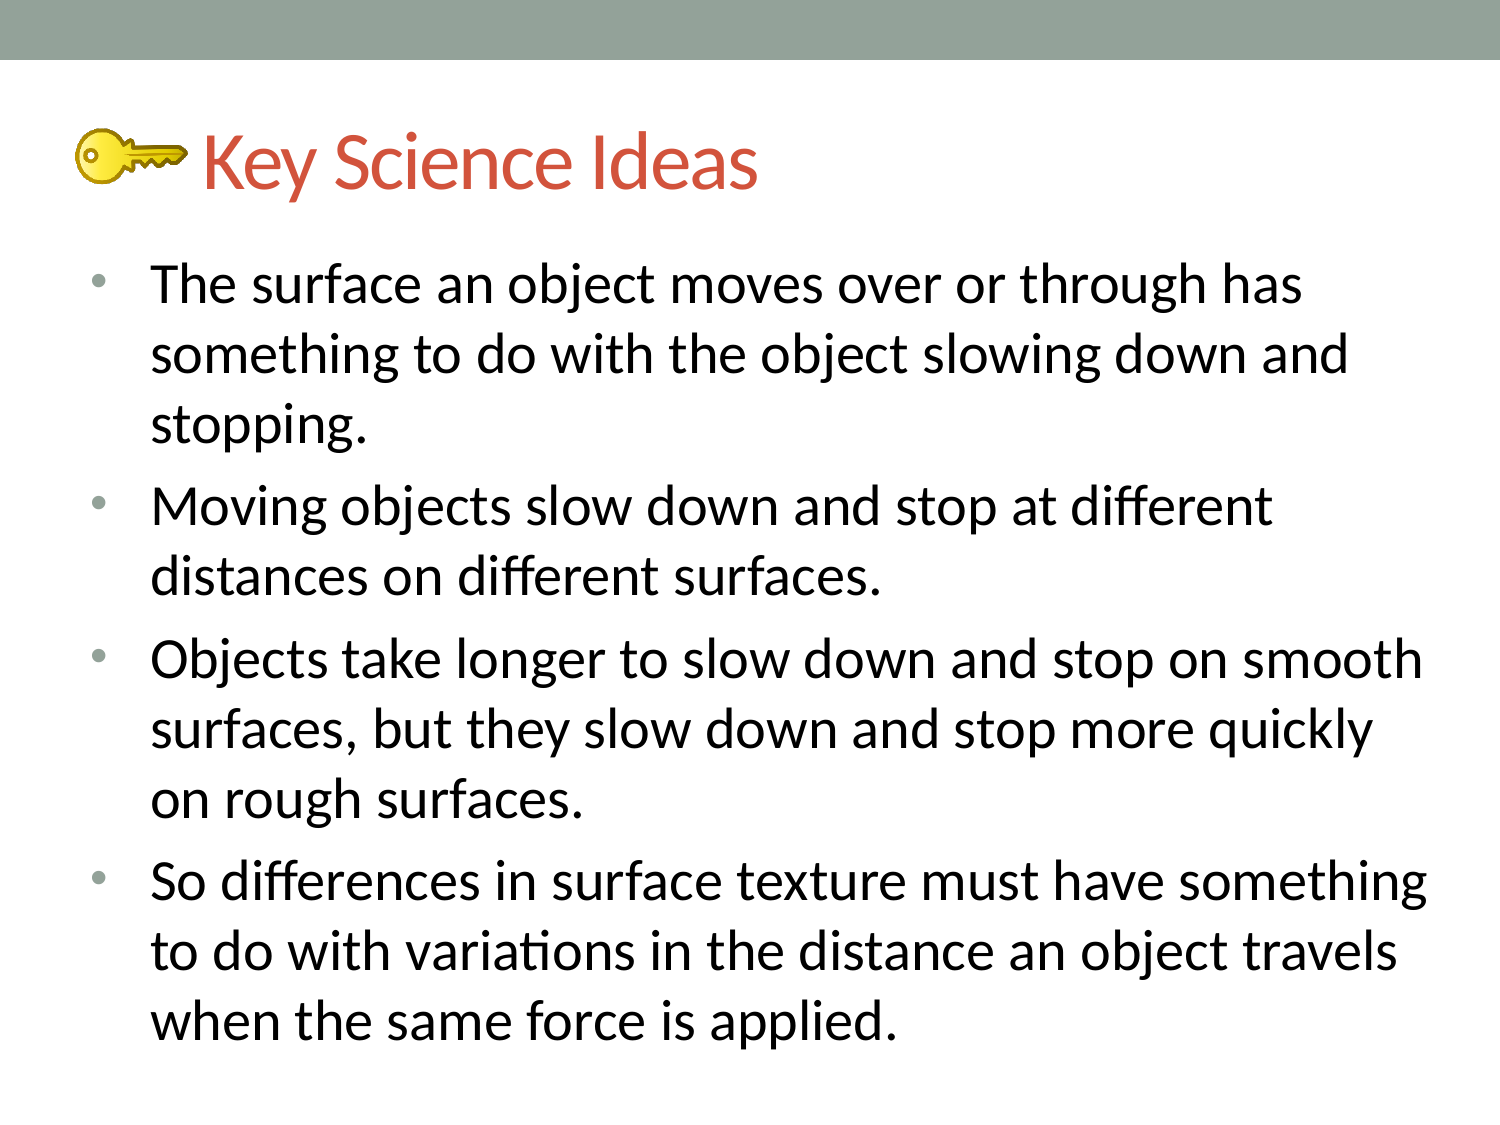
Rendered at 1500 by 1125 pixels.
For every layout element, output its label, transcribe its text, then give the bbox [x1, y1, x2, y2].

list The surface an object moves over or through has something to do with the object slowing down and stopping. Moving objects slow down and stop at different distances on different surfaces. Objects take longer to slow down and stop on smooth surfaces, but they slow down and stop more quickly on rough surfaces. So differences in surface texture must have something to do with variations in the distance an object travels when the same force is applied. [75, 237, 1463, 1075]
picture [74, 99, 188, 213]
title Key Science Ideas [75, 75, 1450, 237]
